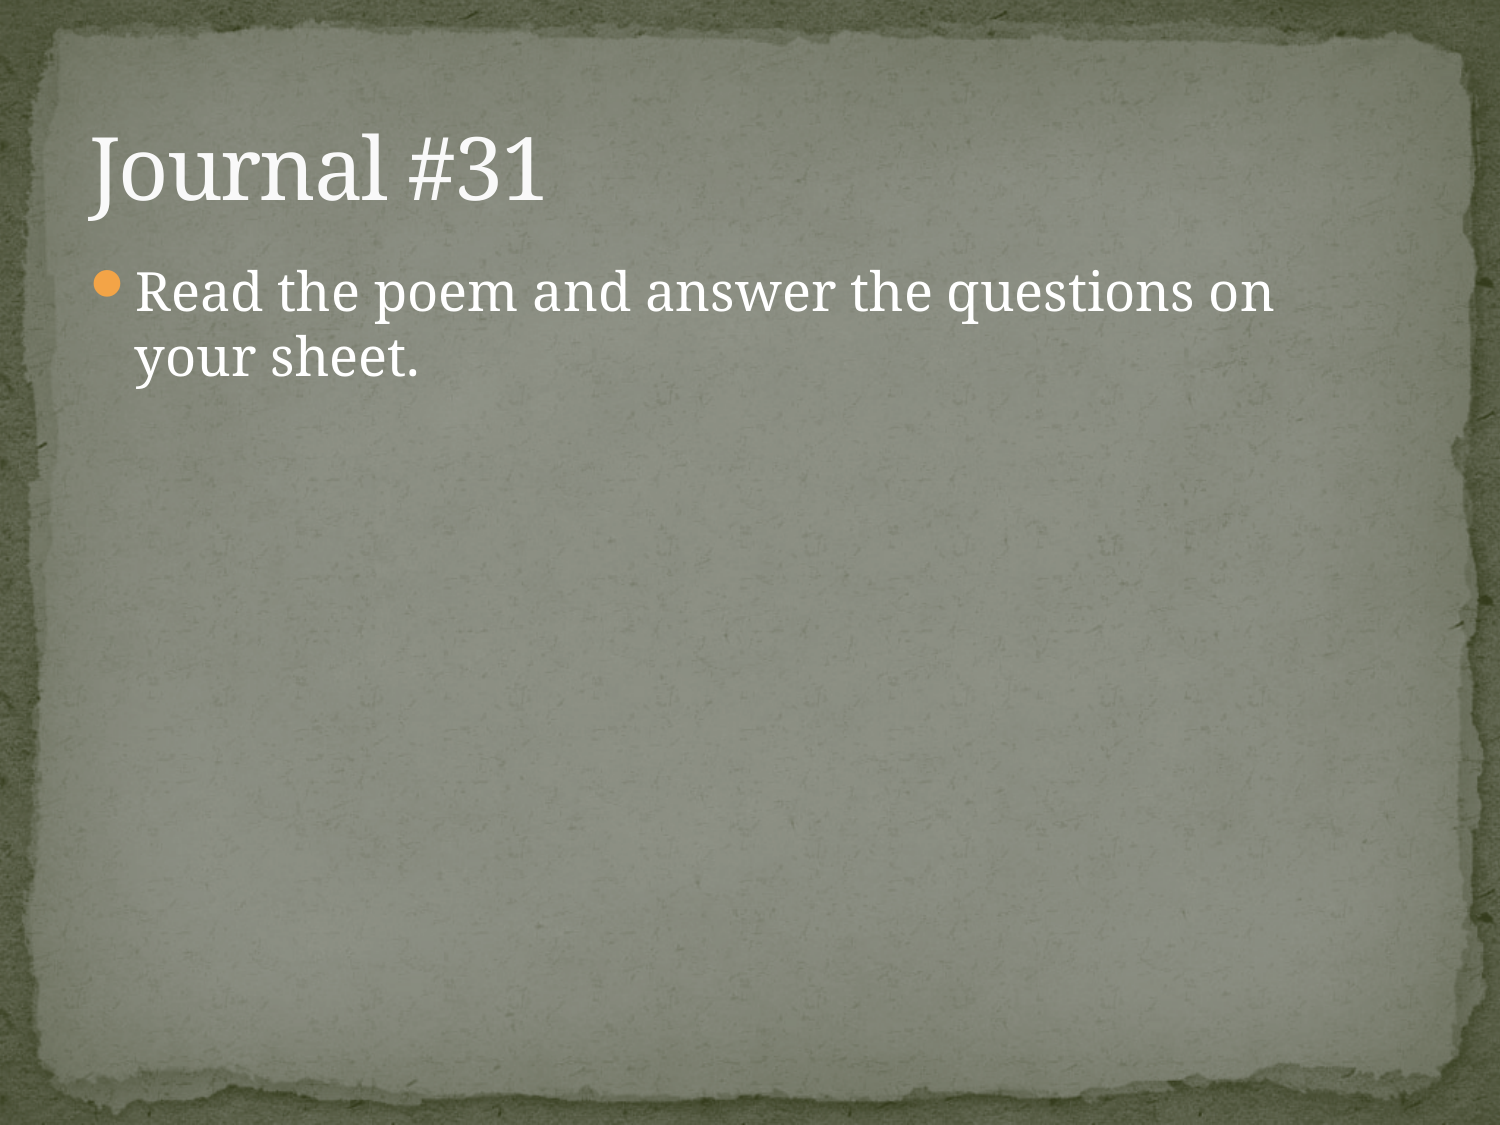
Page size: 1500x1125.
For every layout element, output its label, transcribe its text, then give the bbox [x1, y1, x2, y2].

title Journal #31 [74, 24, 1425, 225]
list Read the poem and answer the questions on your sheet. [75, 249, 1425, 1000]
